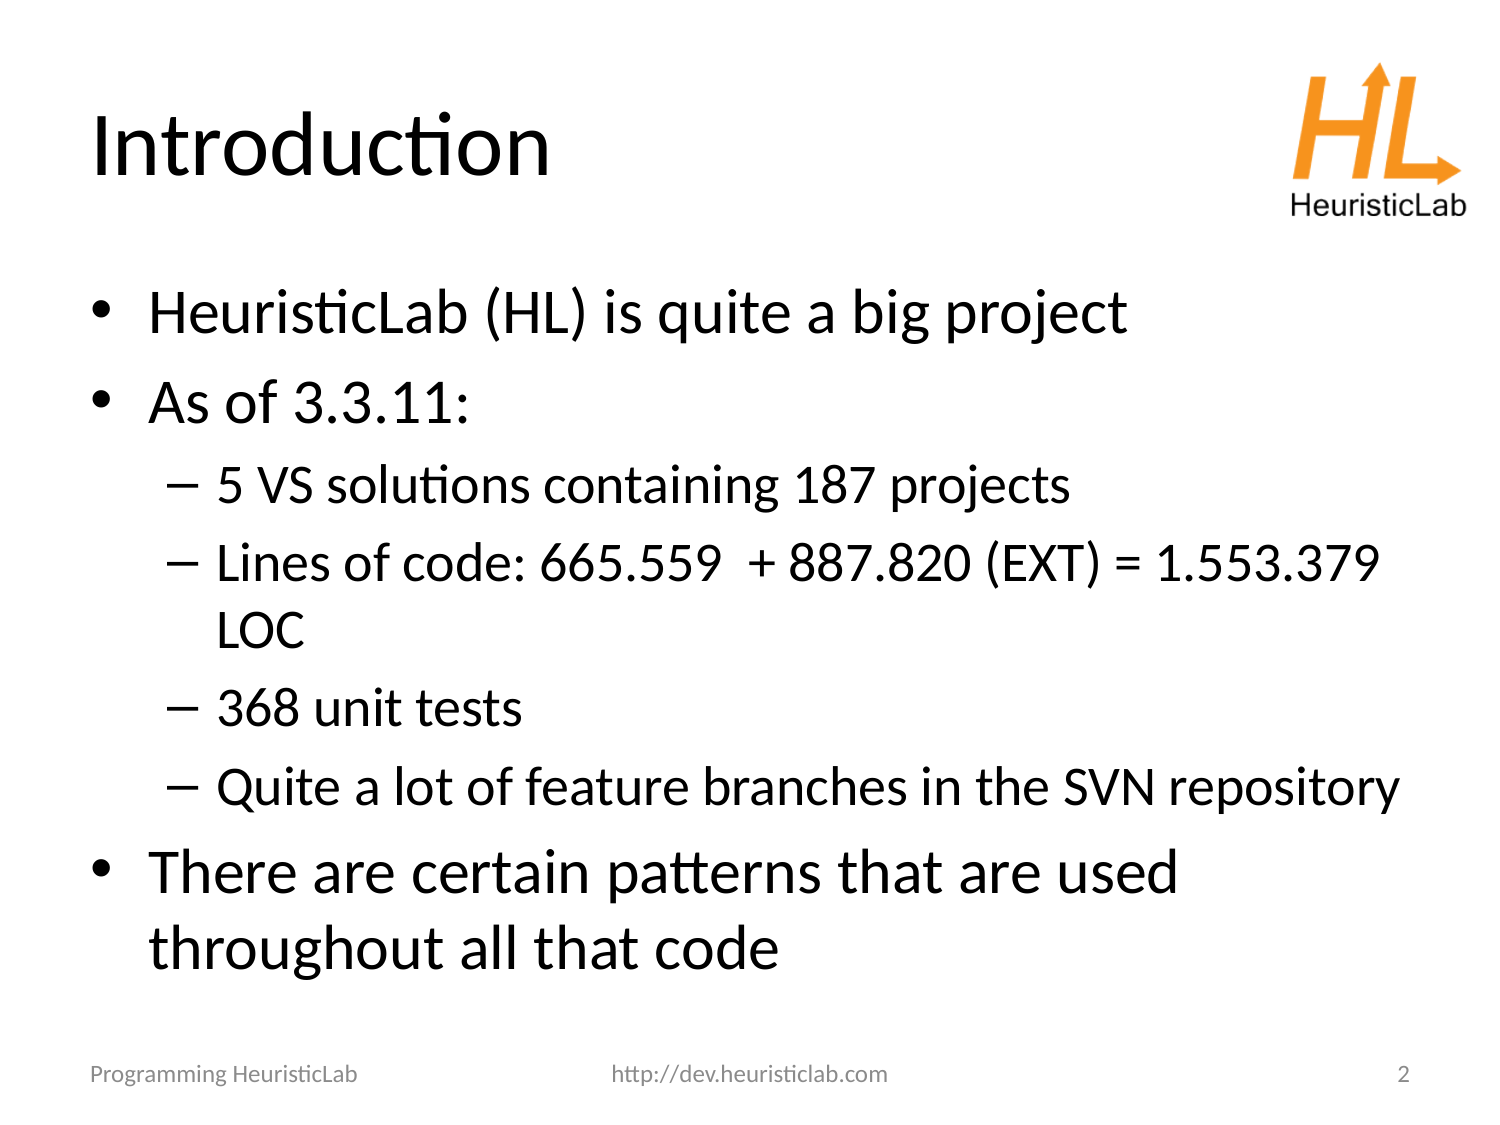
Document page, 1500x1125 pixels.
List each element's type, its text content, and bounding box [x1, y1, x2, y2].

slide_number 2 [1074, 1042, 1425, 1103]
footer http://dev.heuristiclab.com [512, 1042, 988, 1103]
slide_number Programming HeuristicLab [75, 1042, 425, 1103]
list HeuristicLab (HL) is quite a big project As of 3.3.11: 5 VS solutions containing 187 projects Lines of code: 665.559 + 887.820 (EXT) = 1.553.379 LOC 368 unit tests Quite a lot of feature branches in the SVN repository There are certain patterns that are used throughout all that code [75, 262, 1425, 1005]
picture [1281, 27, 1474, 244]
title Introduction [75, 45, 1282, 233]
